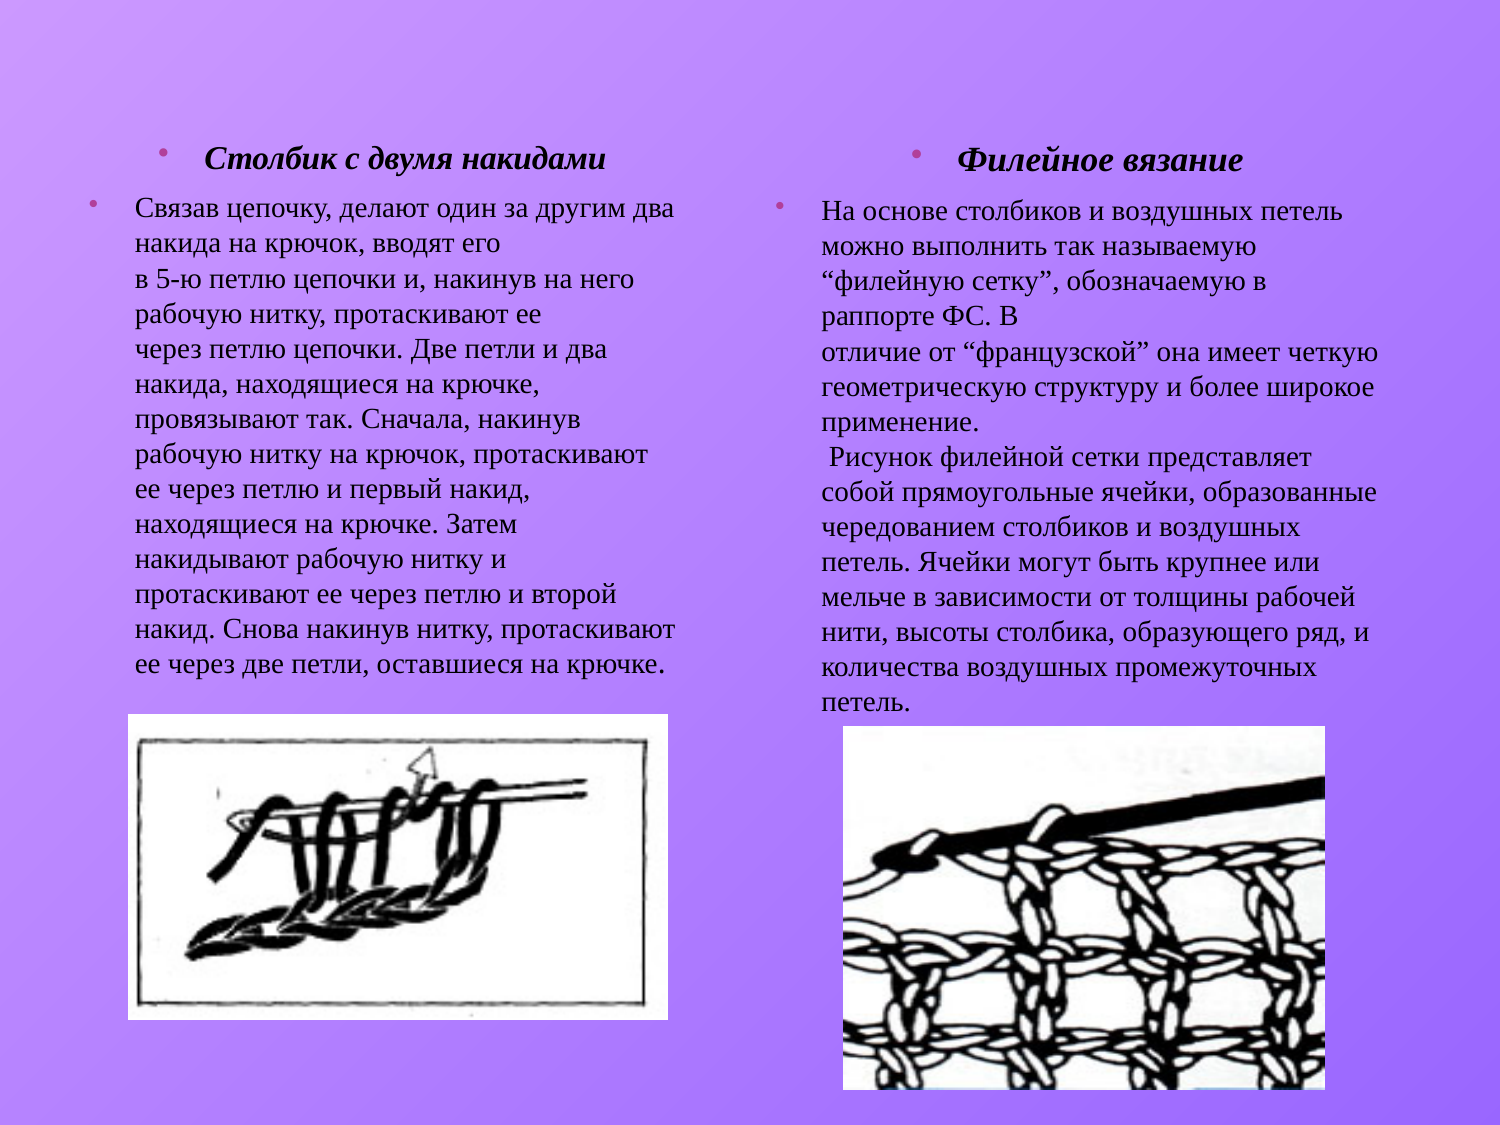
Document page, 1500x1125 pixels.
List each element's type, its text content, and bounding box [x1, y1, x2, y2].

list Столбик с двумя накидами Связав цепочку, делают один за другим два накида на крючок, вводят его в 5-ю петлю цепочки и, накинув на него рабочую нитку, протаскивают ее через петлю цепочки. Две петли и два накида, находящиеся на крючке, провязывают так. Сначала, накинув рабочую нитку на крючок, протаскивают ее через петлю и первый накид, находящиеся на крючке. Затем накидывают рабочую нитку и протаскивают ее через петлю и второй накид. Снова накинув нитку, протаскивают ее через две петли, оставшиеся на крючке. [75, 128, 692, 1005]
picture [843, 726, 1325, 1091]
list Филейное вязание На основе столбиков и воздушных петель можно выполнить так называемую “филейную сетку”, обозначаемую в раппорте ФС. В отличие от “французской” она имеет четкую геометрическую структуру и более широкое применение. Рисунок филейной сетки представляет собой прямоугольные ячейки, образованные чередованием столбиков и воздушных петель. Ячейки могут быть крупнее или мельче в зависимости от толщины рабочей нити, высоты столбика, образующего ряд, и количества воздушных промежуточных петель. [761, 128, 1395, 1005]
picture [128, 714, 669, 1020]
